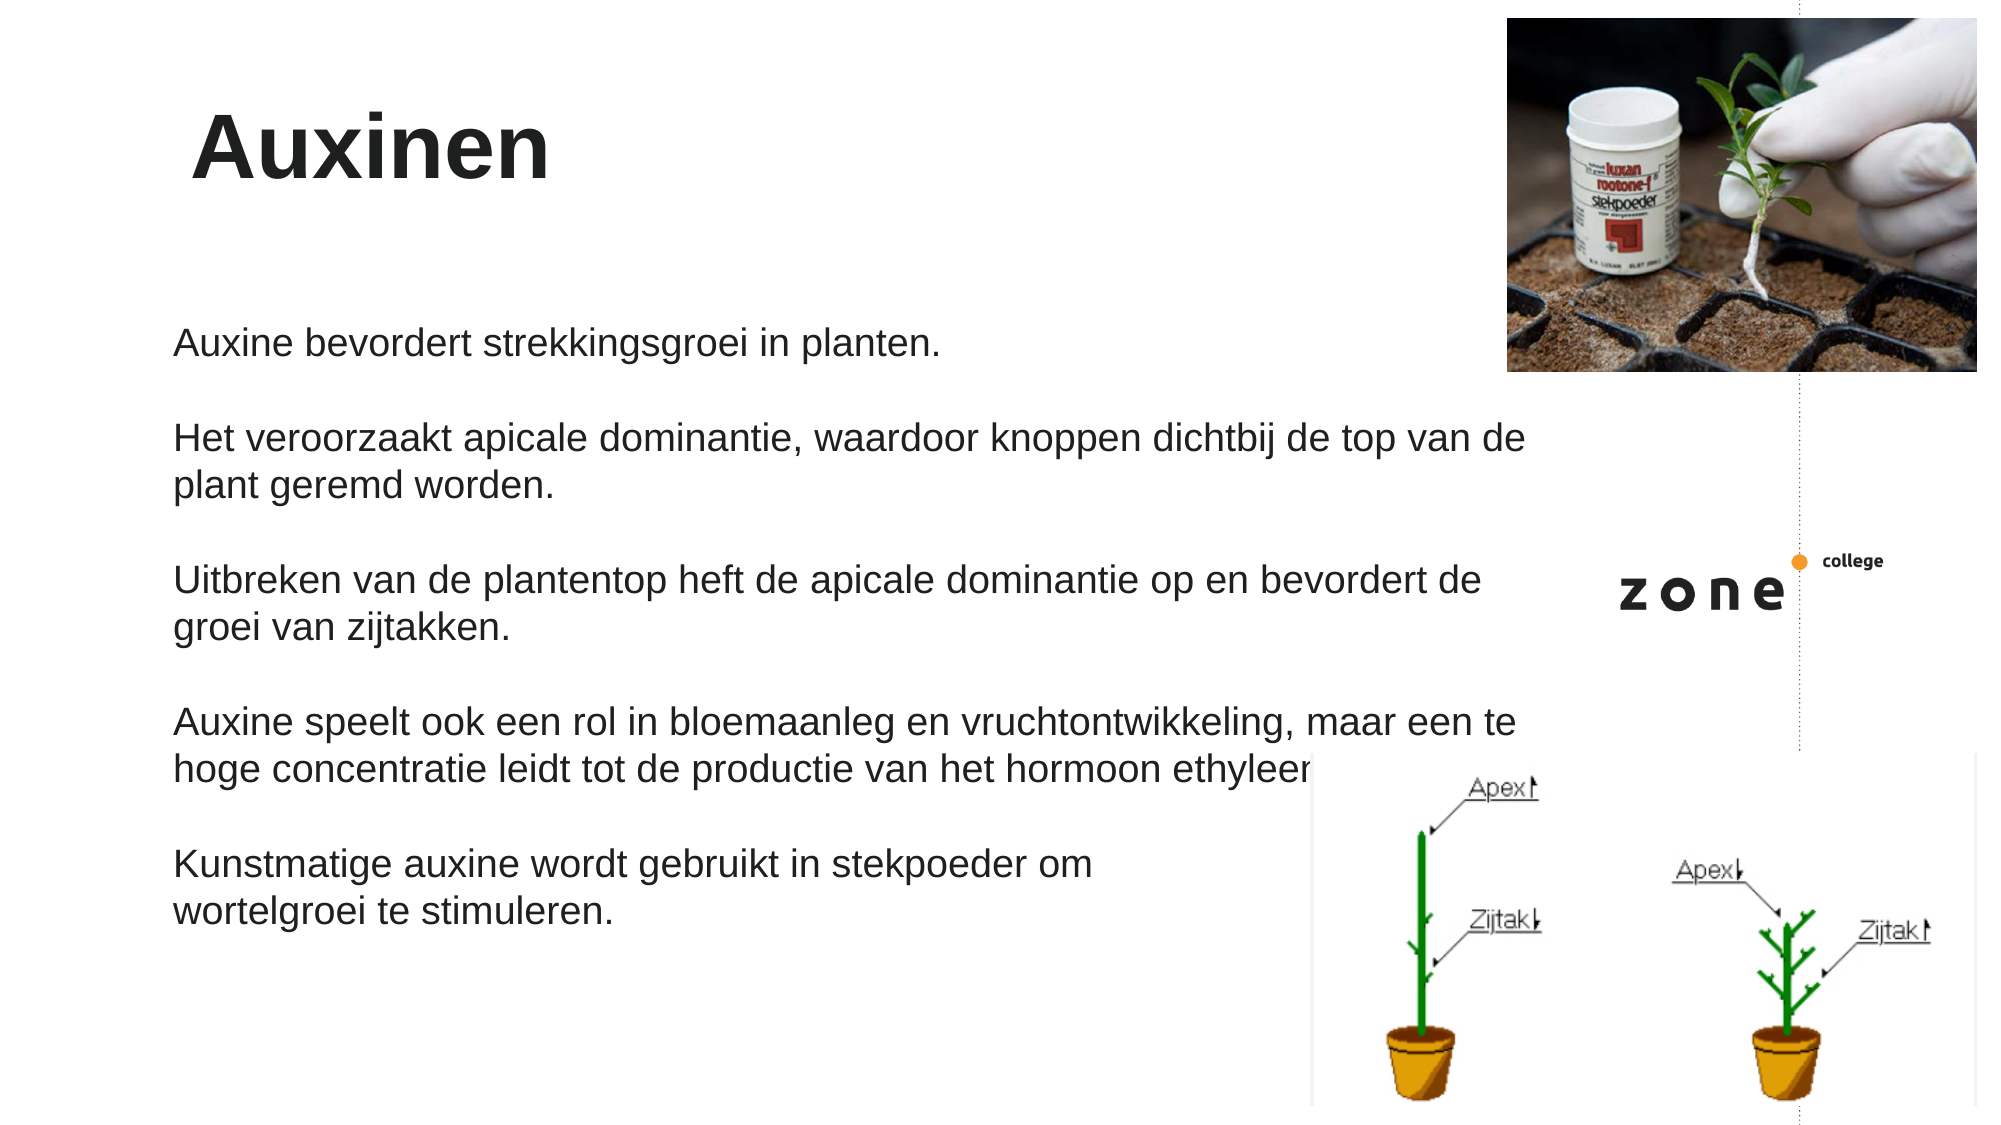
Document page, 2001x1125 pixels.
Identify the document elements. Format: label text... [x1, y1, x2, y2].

list Auxine bevordert strekkingsgroei in planten. Het veroorzaakt apicale dominantie, waardoor knoppen dichtbij de top van de plant geremd worden. Uitbreken van de plantentop heft de apicale dominantie op en bevordert de groei van zijtakken. Auxine speelt ook een rol in bloemaanleg en vruchtontwikkeling, maar een te hoge concentratie leidt tot de productie van het hormoon ethyleen. Kunstmatige auxine wordt gebruikt in stekpoeder om wortelgroei te stimuleren. [173, 316, 1563, 1031]
title Auxinen [190, 99, 1507, 316]
picture [1310, 0, 2001, 1125]
